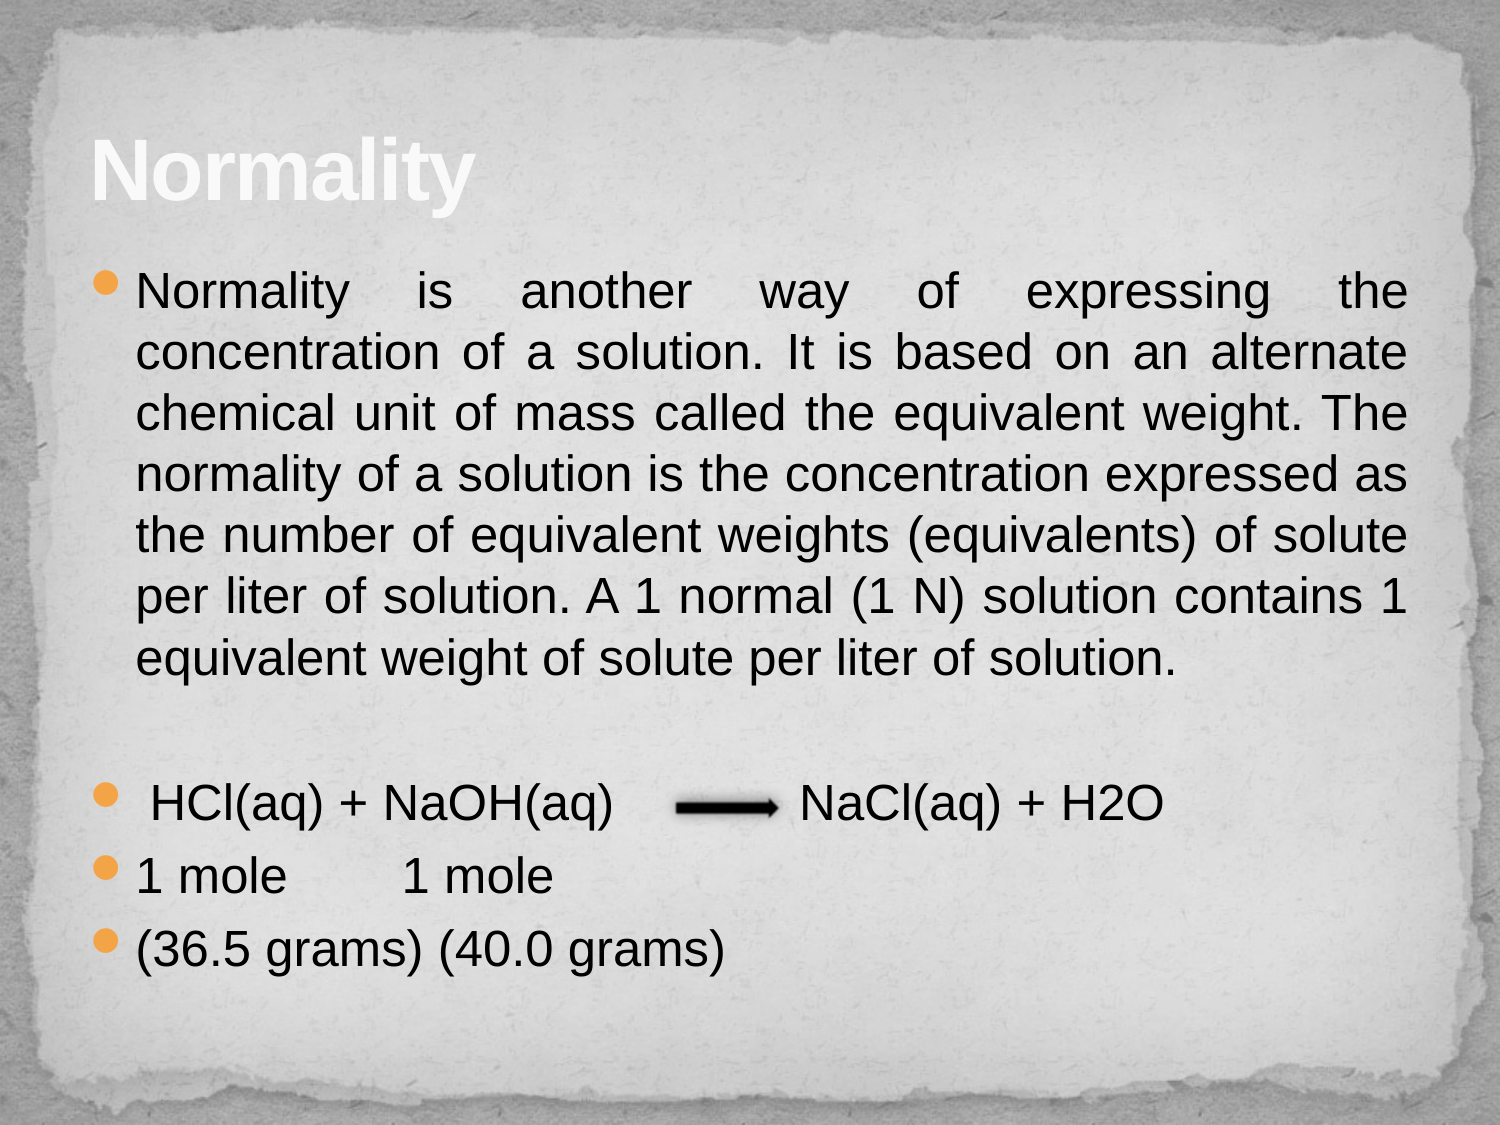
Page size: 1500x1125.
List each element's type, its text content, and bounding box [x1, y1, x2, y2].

title Normality [74, 24, 1425, 225]
list Normality is another way of expressing the concentration of a solution. It is based on an alternate chemical unit of mass called the equivalent weight. The normality of a solution is the concentration expressed as the number of equivalent weights (equivalents) of solute per liter of solution. A 1 normal (1 N) solution contains 1 equivalent weight of solute per liter of solution. HCl(aq) + NaOH(aq) NaCl(aq) + H2O 1 mole 1 mole (36.5 grams) (40.0 grams) [75, 249, 1425, 1000]
text_box [677, 801, 777, 815]
